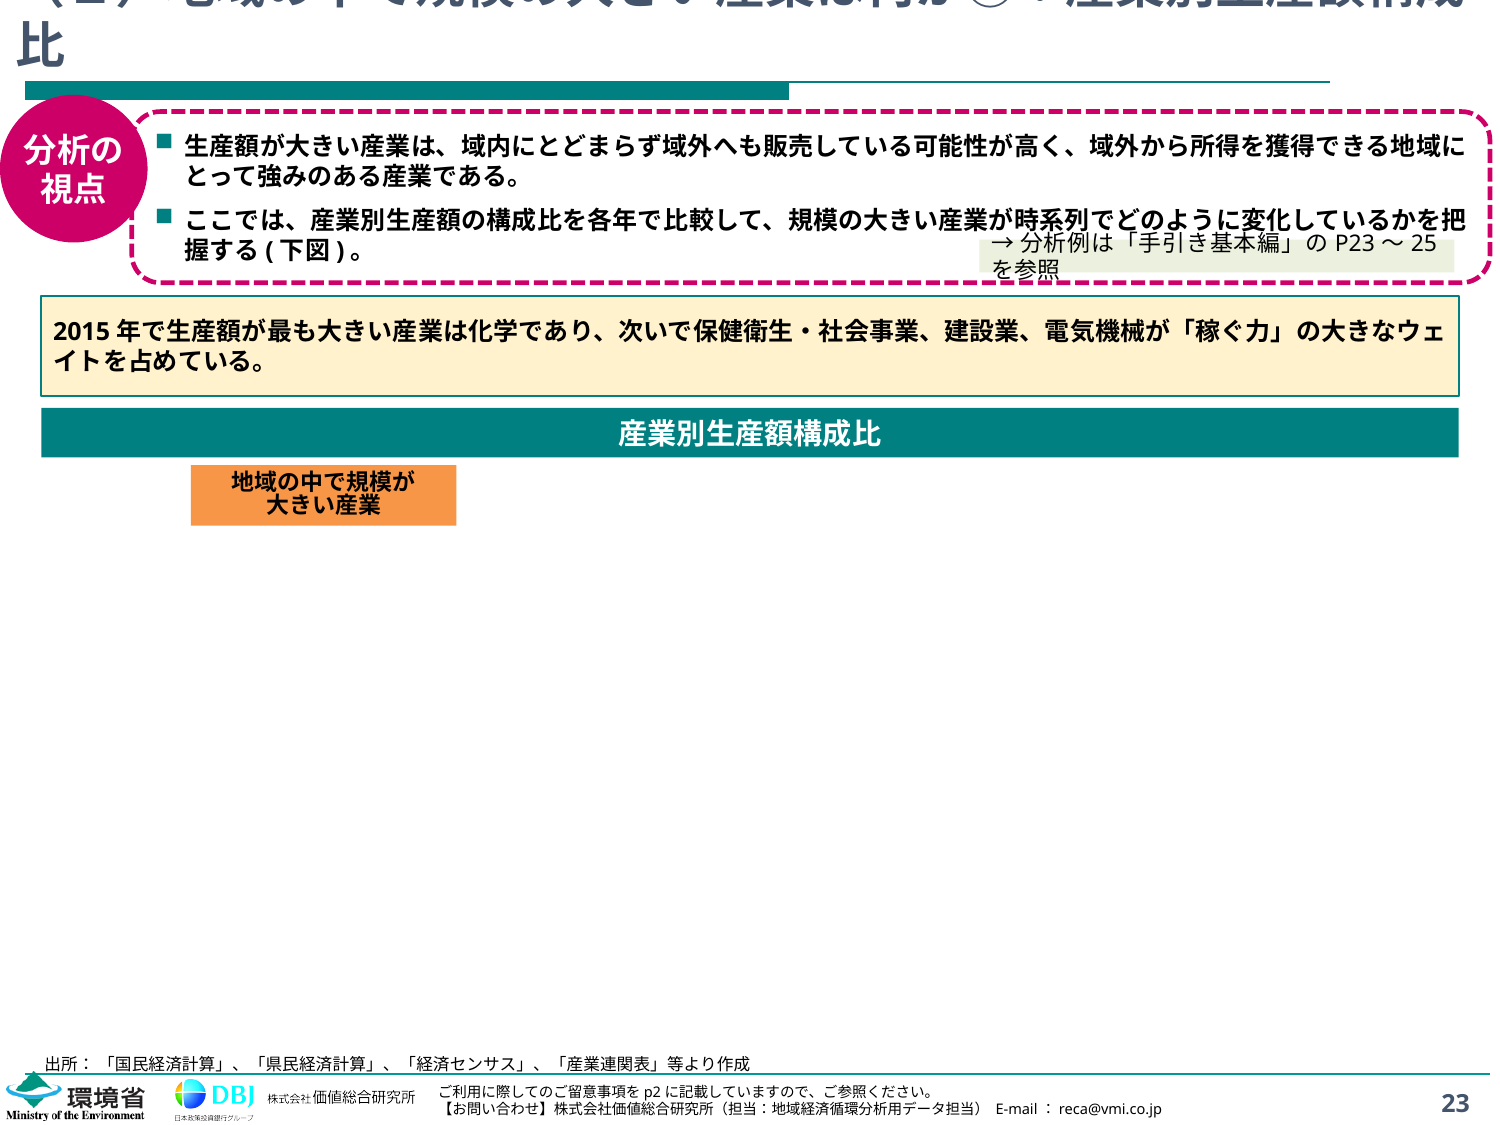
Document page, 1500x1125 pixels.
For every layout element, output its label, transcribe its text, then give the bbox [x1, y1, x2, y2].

picture [2, 1071, 148, 1125]
text_box 2015年で生産額が最も大きい産業は化学であり、次いで保健衛生・社会事業、建設業、電気機械が「稼ぐ力」の大きなウェイトを占めている。 [41, 295, 1459, 397]
picture [171, 1082, 419, 1125]
text_box 出所： 「国民経済計算」、「県民経済計算」、「経済センサス」、「産業連関表」等より作成 [29, 1046, 823, 1082]
text_box 分析の 視点 [0, 94, 148, 243]
text_box 生産額が大きい産業は、域内にとどまらず域外へも販売している可能性が高く、域外から所得を獲得できる地域にとって強みのある産業である。 ここでは、産業別生産額の構成比を各年で比較して、規模の大きい産業が時系列でどのように変化しているかを把握する(下図)。 [131, 111, 1491, 283]
text_box →分析例は「手引き基本編」のP23～25を参照 [979, 239, 1455, 273]
text_box 地域の中で規模が 大きい産業 [190, 465, 457, 526]
text_box 産業別生産額構成比 [41, 407, 1459, 458]
title （１）地域の中で規模の大きい産業は何か②：産業別生産額構成比 [0, 0, 1500, 82]
slide_number 23 [1411, 1079, 1500, 1122]
